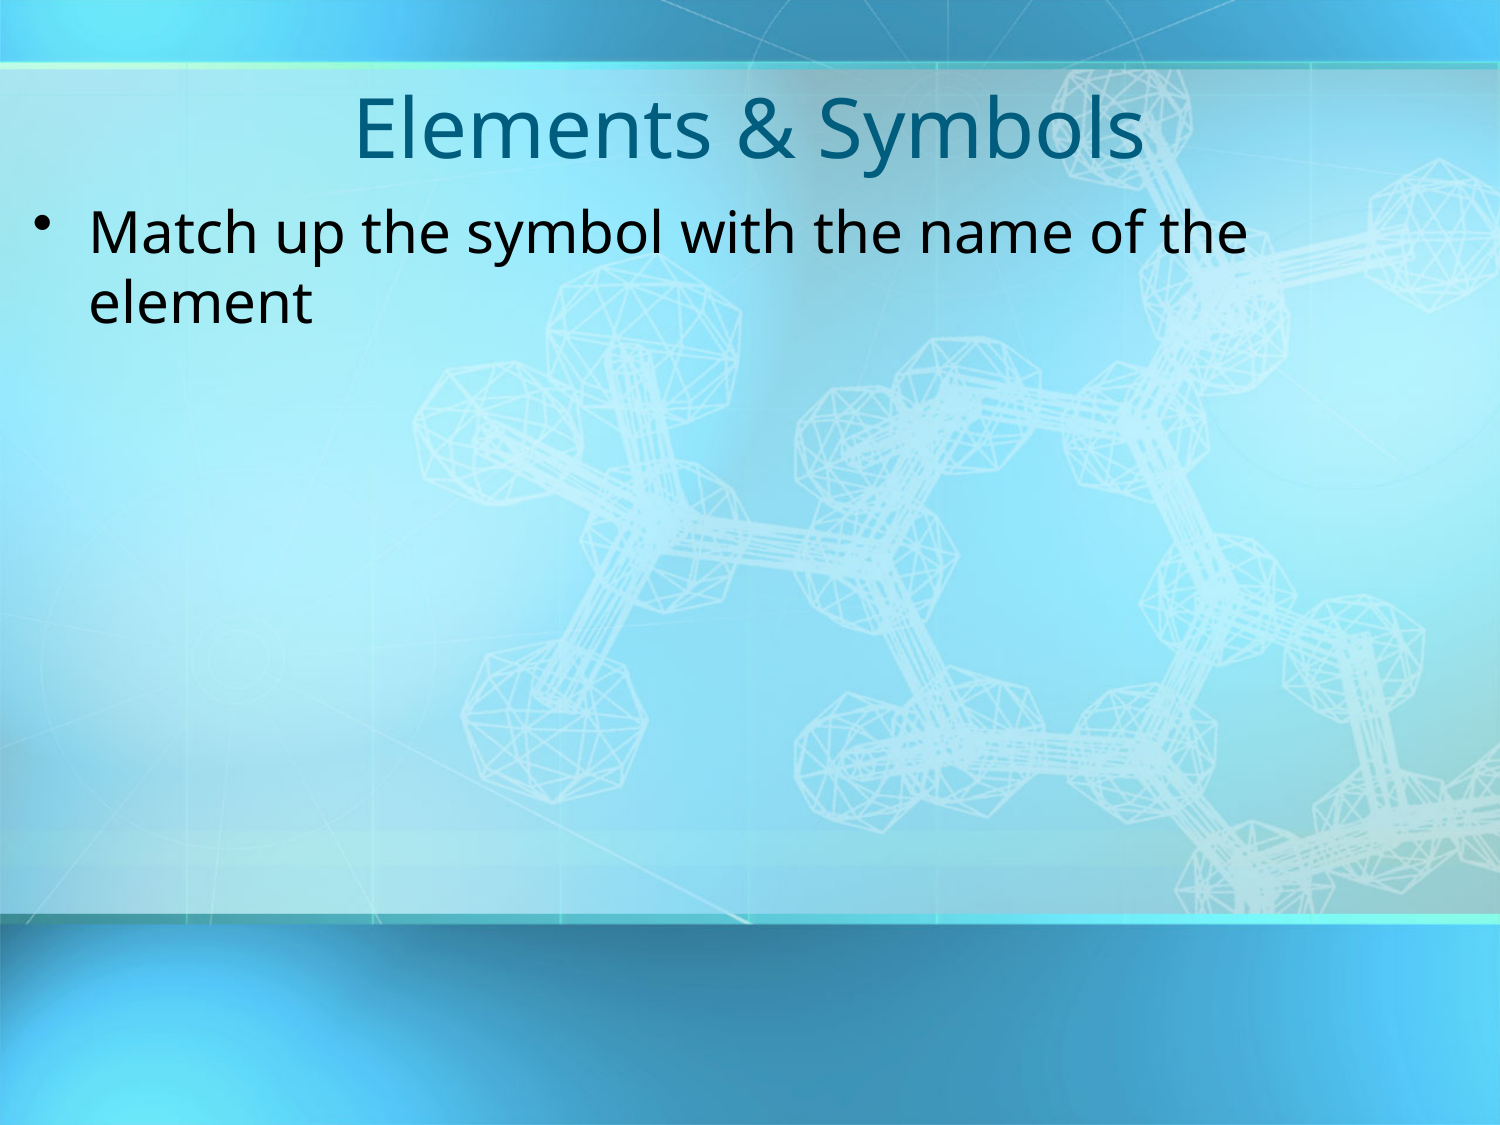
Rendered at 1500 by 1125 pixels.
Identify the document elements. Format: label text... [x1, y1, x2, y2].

picture [0, 0, 1500, 1125]
title Elements & Symbols [17, 75, 1483, 175]
list Match up the symbol with the name of the element [17, 187, 1483, 900]
